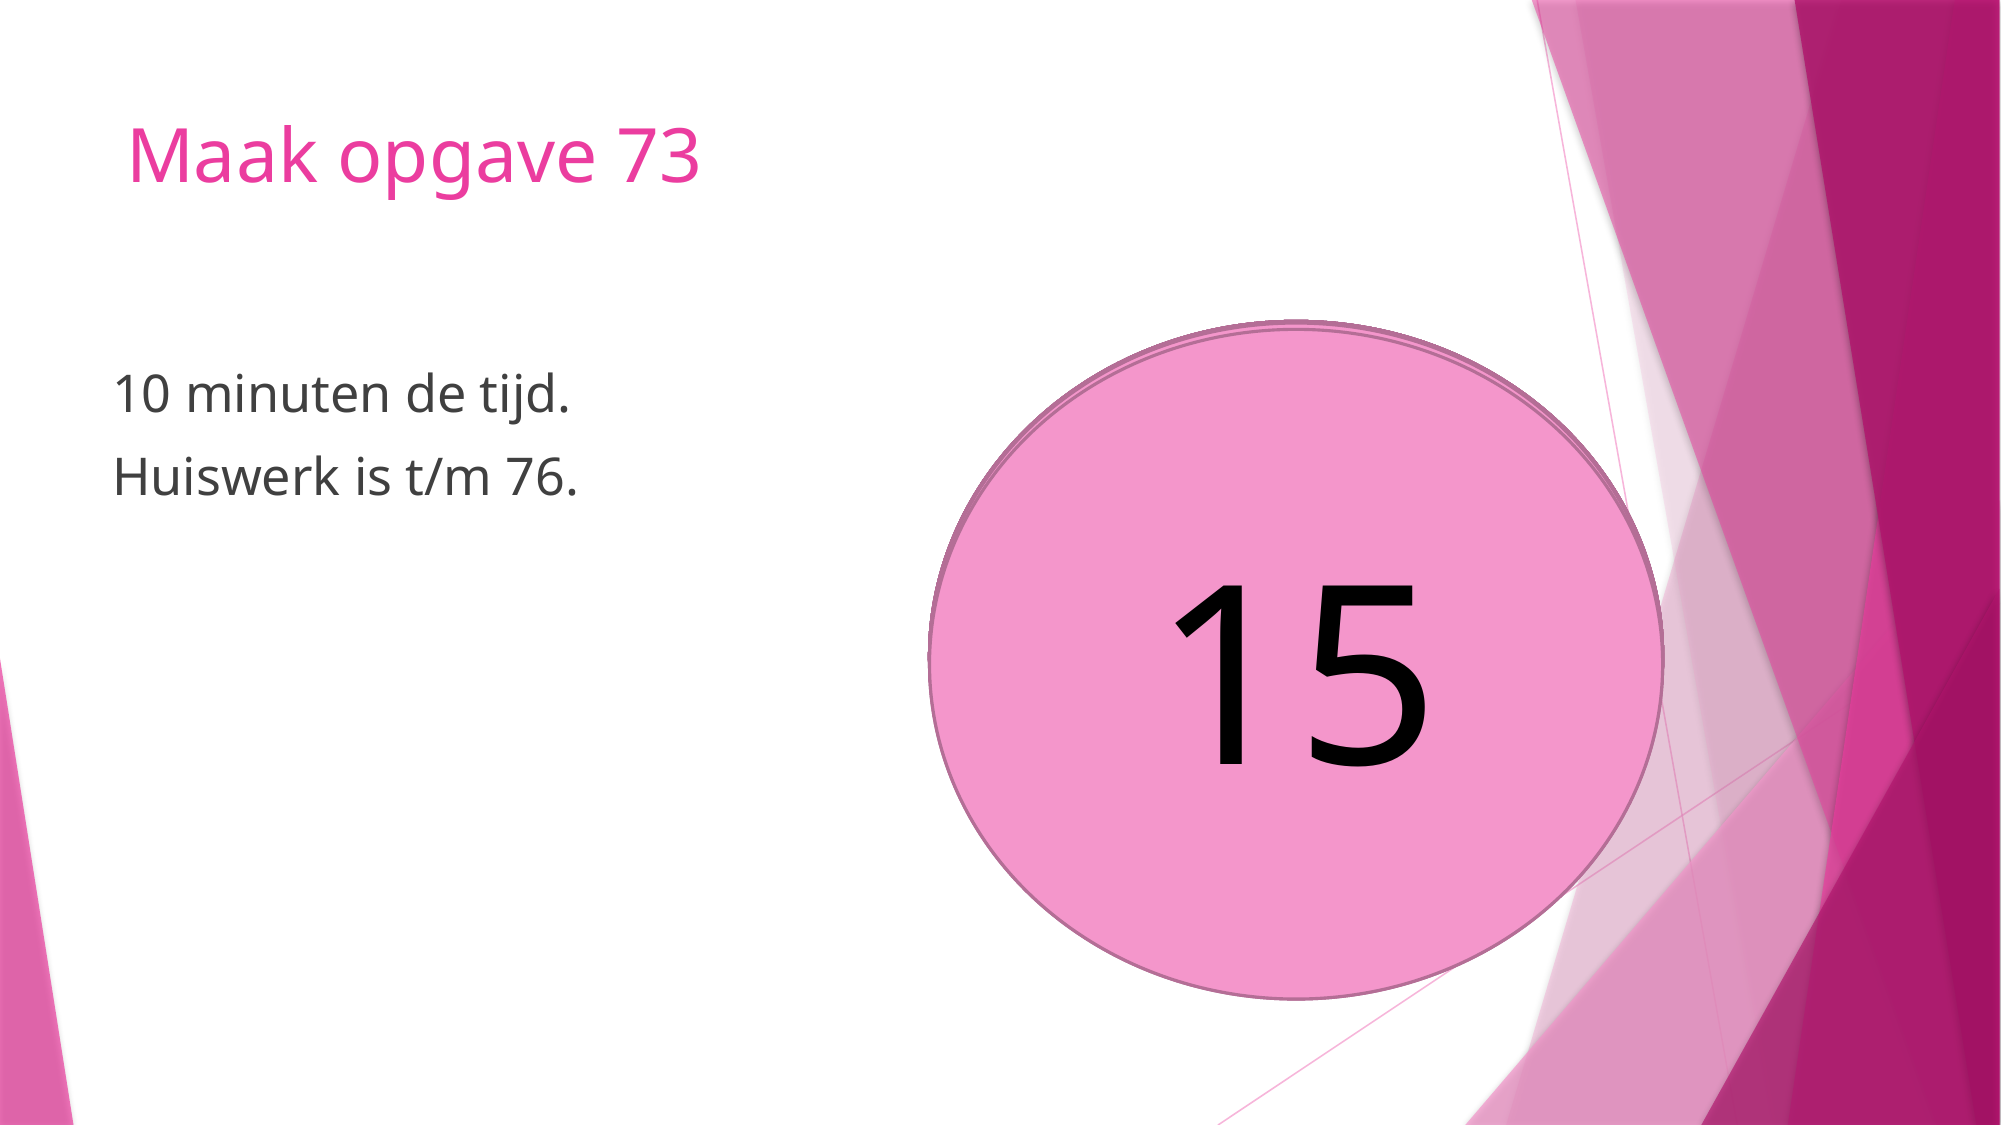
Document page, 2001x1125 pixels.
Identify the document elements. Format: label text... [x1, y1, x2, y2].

text_box 14 [930, 321, 1662, 621]
list 10 minuten de tijd. Huiswerk is t/m 76. [97, 352, 817, 960]
title Maak opgave 73 [111, 99, 1522, 317]
text_box 15 [927, 327, 1665, 1001]
